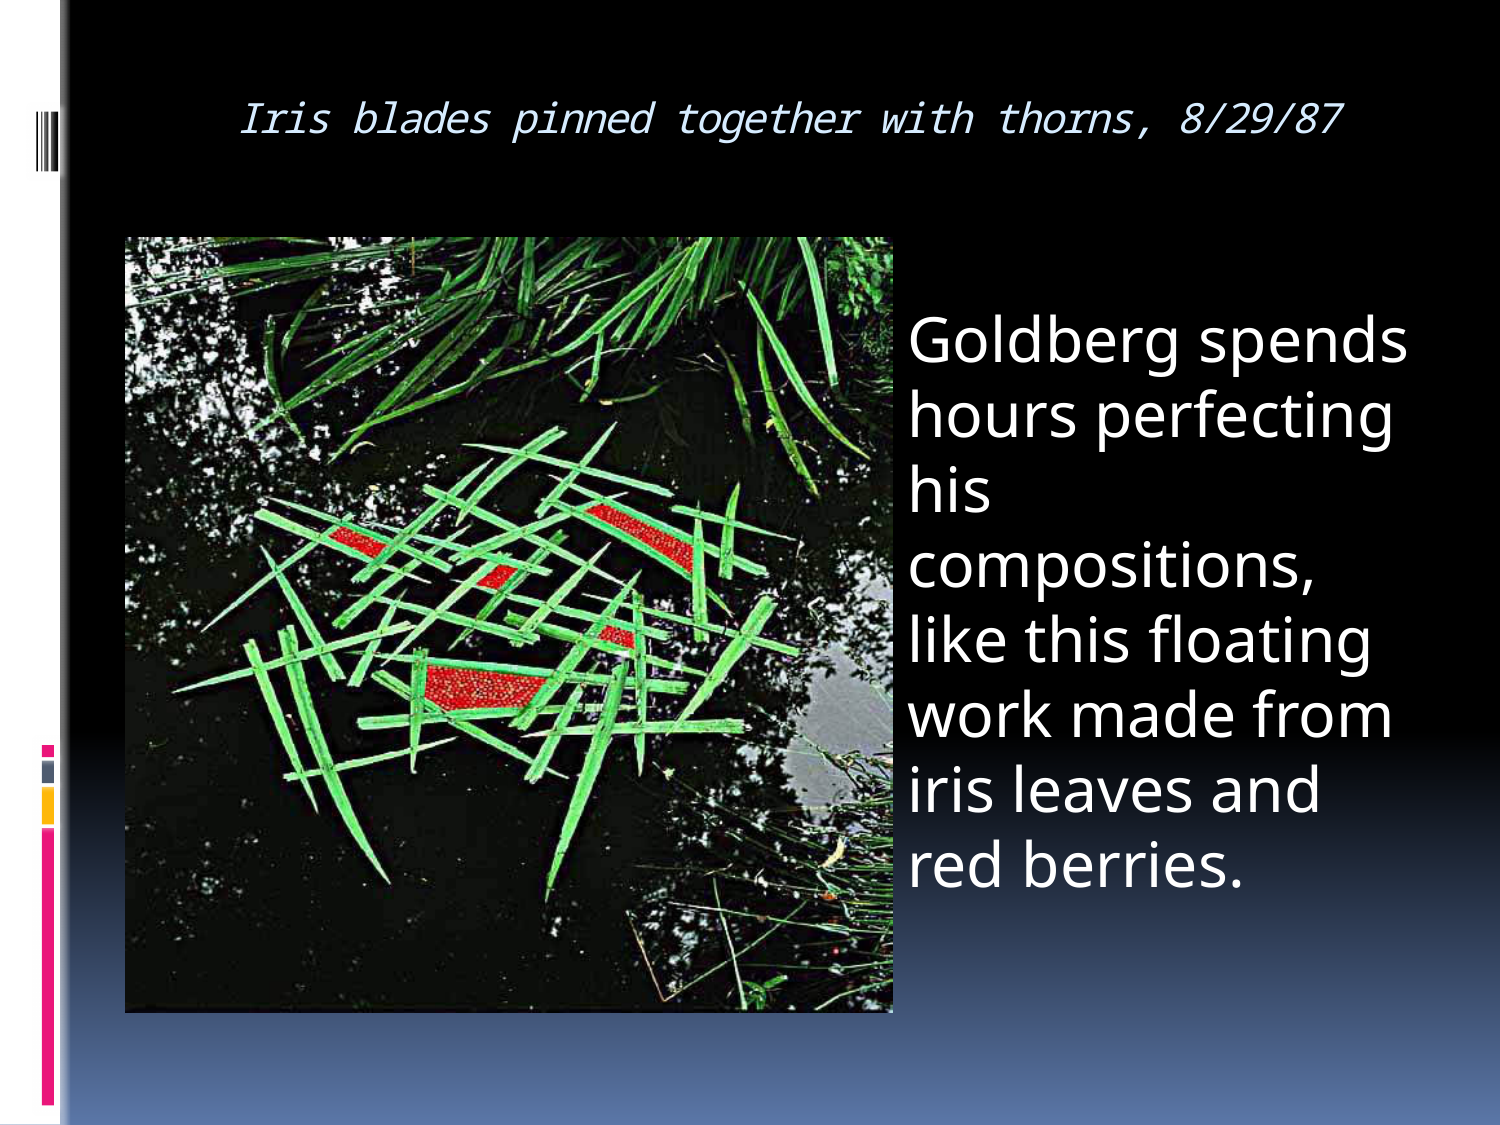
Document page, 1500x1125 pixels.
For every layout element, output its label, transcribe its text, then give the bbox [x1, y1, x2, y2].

list Goldberg spends hours perfecting his compositions, like this floating work made from iris leaves and red berries. [825, 292, 1425, 1043]
picture [124, 237, 893, 1013]
title Iris blades pinned together with thorns, 8/29/87 [150, 83, 1425, 234]
